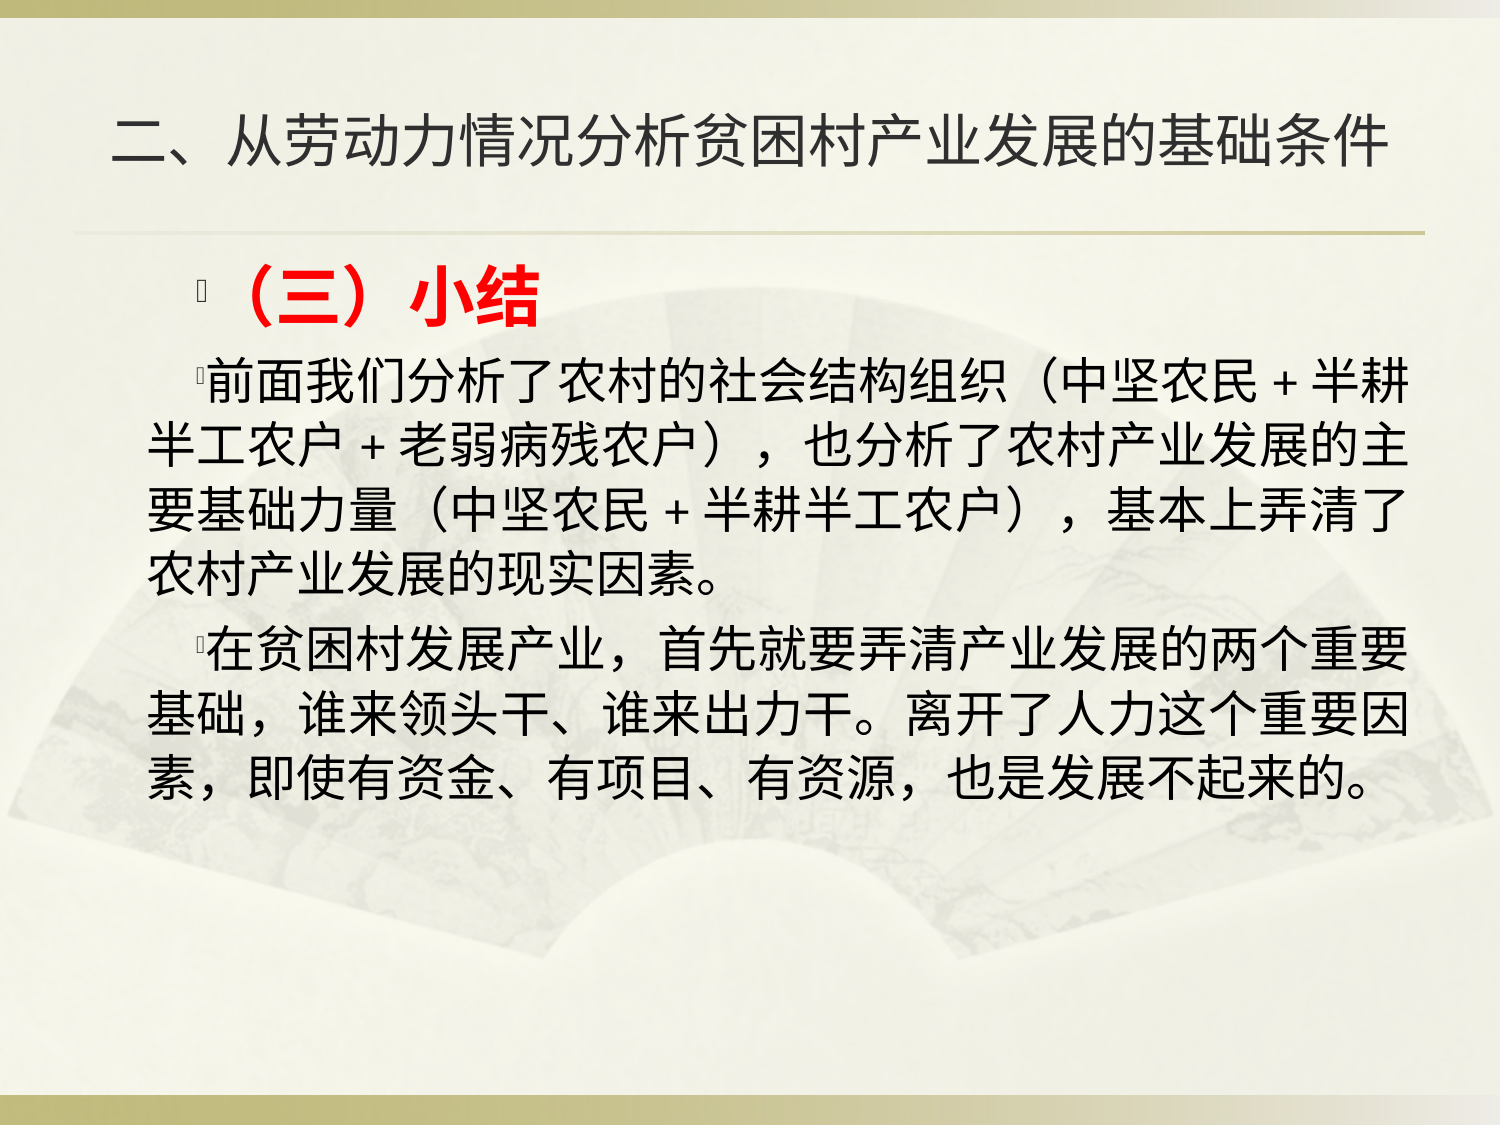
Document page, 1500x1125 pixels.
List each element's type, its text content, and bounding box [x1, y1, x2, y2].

title 二、从劳动力情况分析贫困村产业发展的基础条件 [75, 45, 1425, 233]
list （三）小结 前面我们分析了农村的社会结构组织（中坚农民+半耕半工农户+老弱病残农户），也分析了农村产业发展的主要基础力量（中坚农民+半耕半工农户），基本上弄清了农村产业发展的现实因素。 在贫困村发展产业，首先就要弄清产业发展的两个重要基础，谁来领头干、谁来出力干。离开了人力这个重要因素，即使有资金、有项目、有资源，也是发展不起来的。 [75, 262, 1425, 1032]
